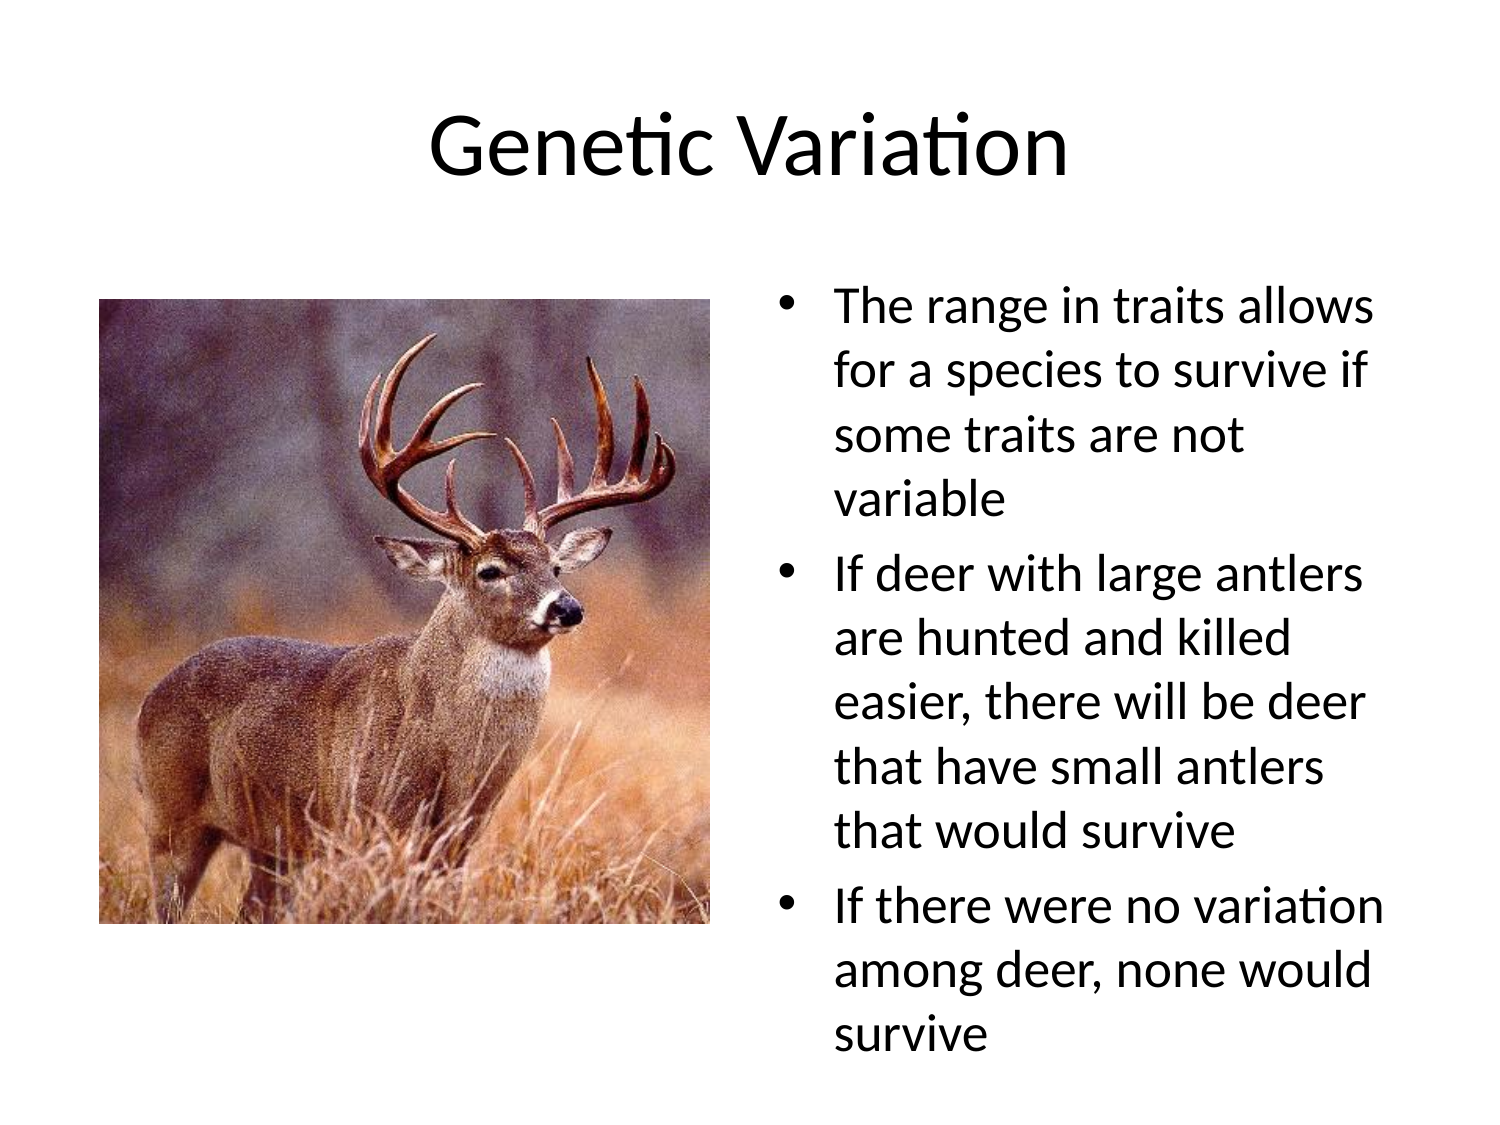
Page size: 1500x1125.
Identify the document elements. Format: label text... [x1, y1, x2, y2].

list The range in traits allows for a species to survive if some traits are not variable If deer with large antlers are hunted and killed easier, there will be deer that have small antlers that would survive If there were no variation among deer, none would survive [762, 262, 1425, 1075]
title Genetic Variation [75, 45, 1425, 233]
picture [99, 299, 710, 924]
